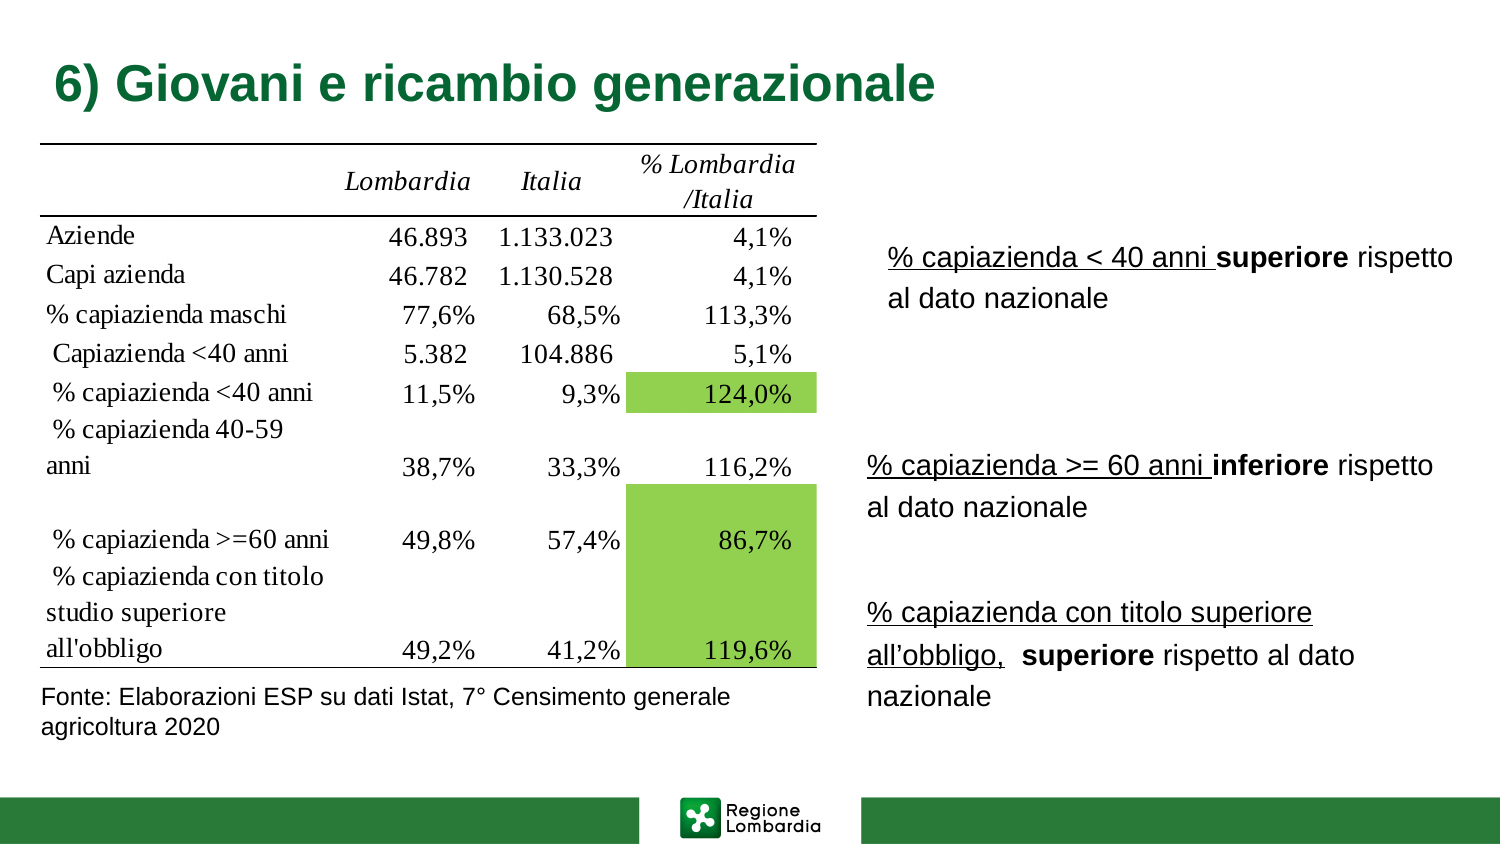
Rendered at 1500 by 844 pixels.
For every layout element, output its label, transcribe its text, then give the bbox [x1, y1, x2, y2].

text_box % capiazienda < 40 anni superiore rispetto al dato nazionale [872, 223, 1492, 317]
text_box % capiazienda con titolo superiore all’obbligo, superiore rispetto al dato nazionale [852, 579, 1471, 673]
text_box % capiazienda >= 60 anni inferiore rispetto al dato nazionale [852, 432, 1471, 526]
text_box Fonte: Elaborazioni ESP su dati Istat, 7° Censimento generale agricoltura 2020 [26, 672, 853, 748]
picture [0, 0, 1500, 844]
title 6) Giovani e ricambio generazionale [39, 11, 1315, 120]
